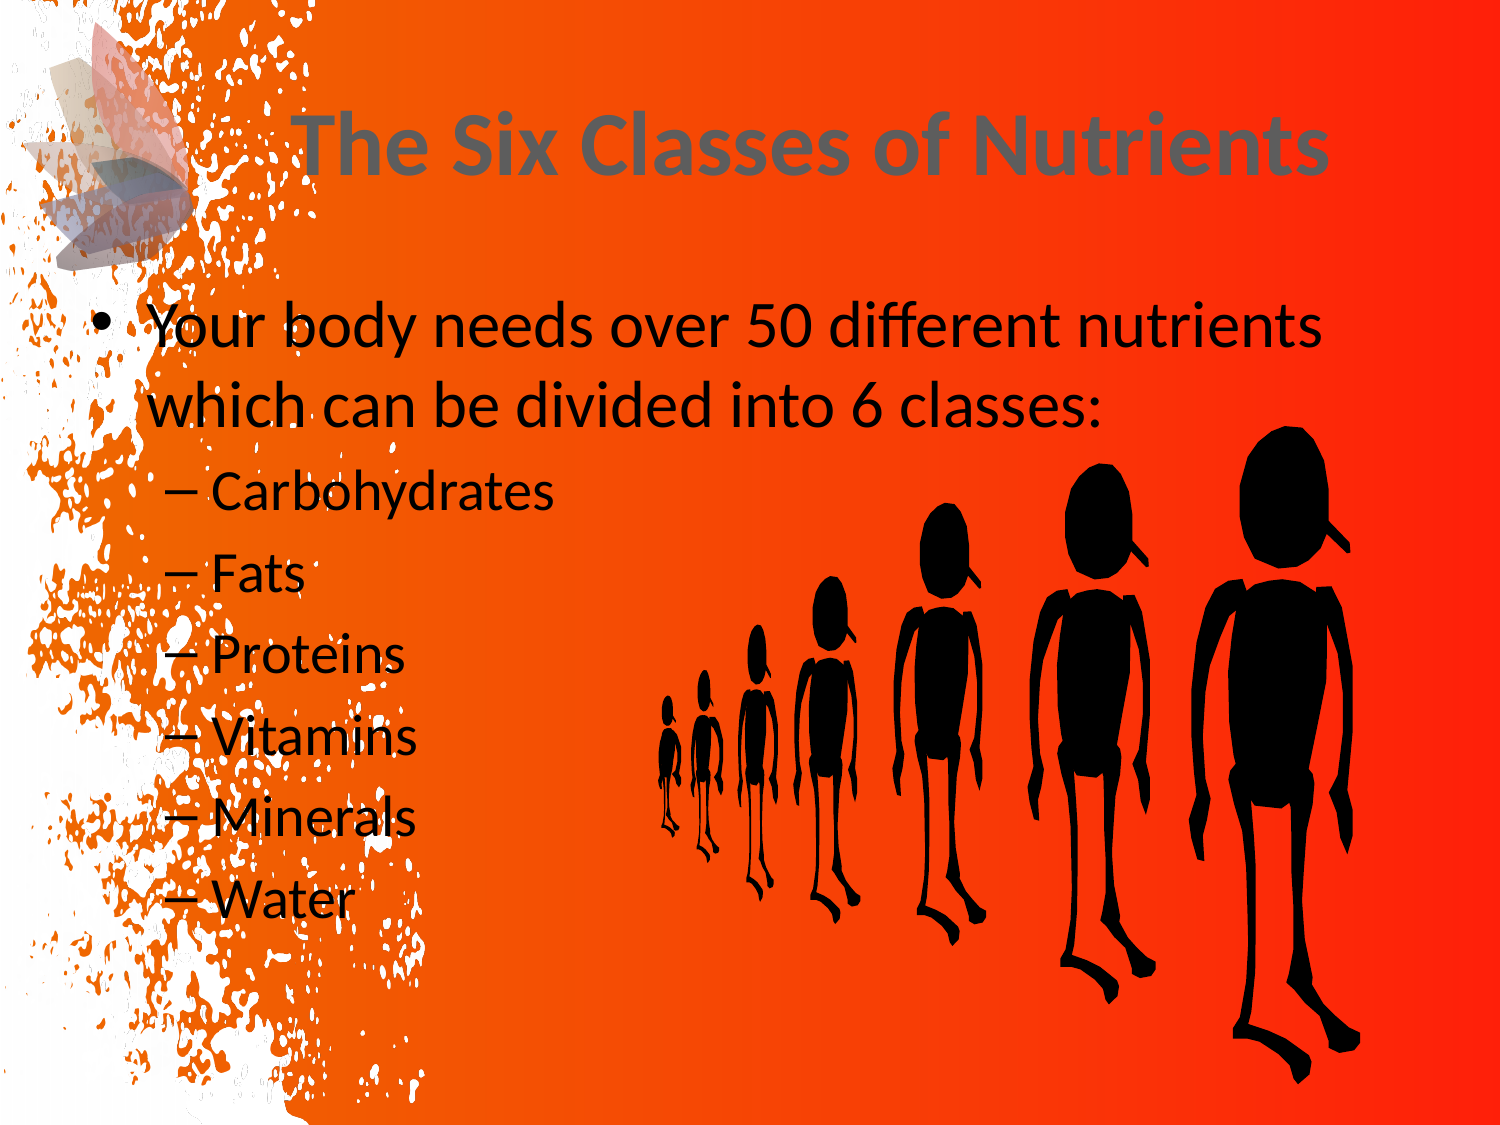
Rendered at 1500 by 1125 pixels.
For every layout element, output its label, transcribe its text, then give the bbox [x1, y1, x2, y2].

title The Six Classes of Nutrients [197, 45, 1425, 233]
picture [657, 425, 1361, 1085]
picture [0, 0, 425, 1125]
list Your body needs over 50 different nutrients which can be divided into 6 classes: Carbohydrates Fats Proteins Vitamins Minerals Water [75, 273, 1425, 1005]
